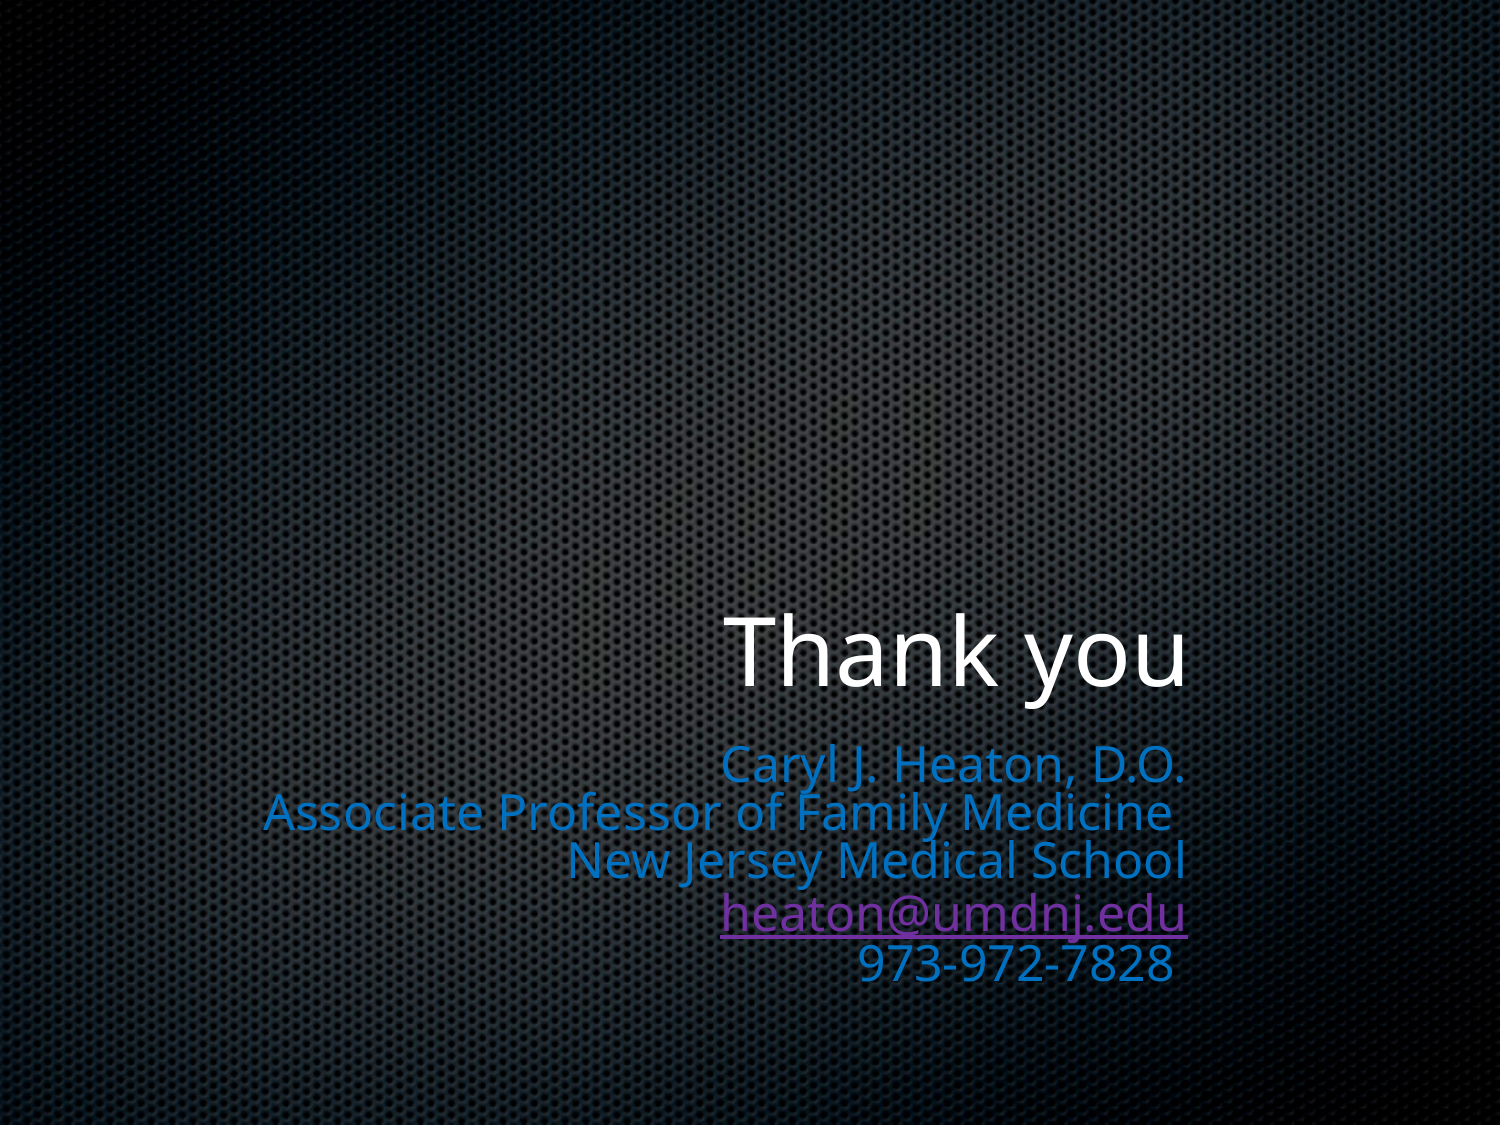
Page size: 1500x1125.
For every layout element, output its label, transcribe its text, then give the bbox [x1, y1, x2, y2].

picture [0, 0, 1500, 1125]
subtitle Caryl J. Heaton, D.O. Associate Professor of Family Medicine New Jersey Medical School heaton@umdnj.edu 973-972-7828 [62, 736, 1203, 1018]
title Thank you [65, 512, 1207, 714]
